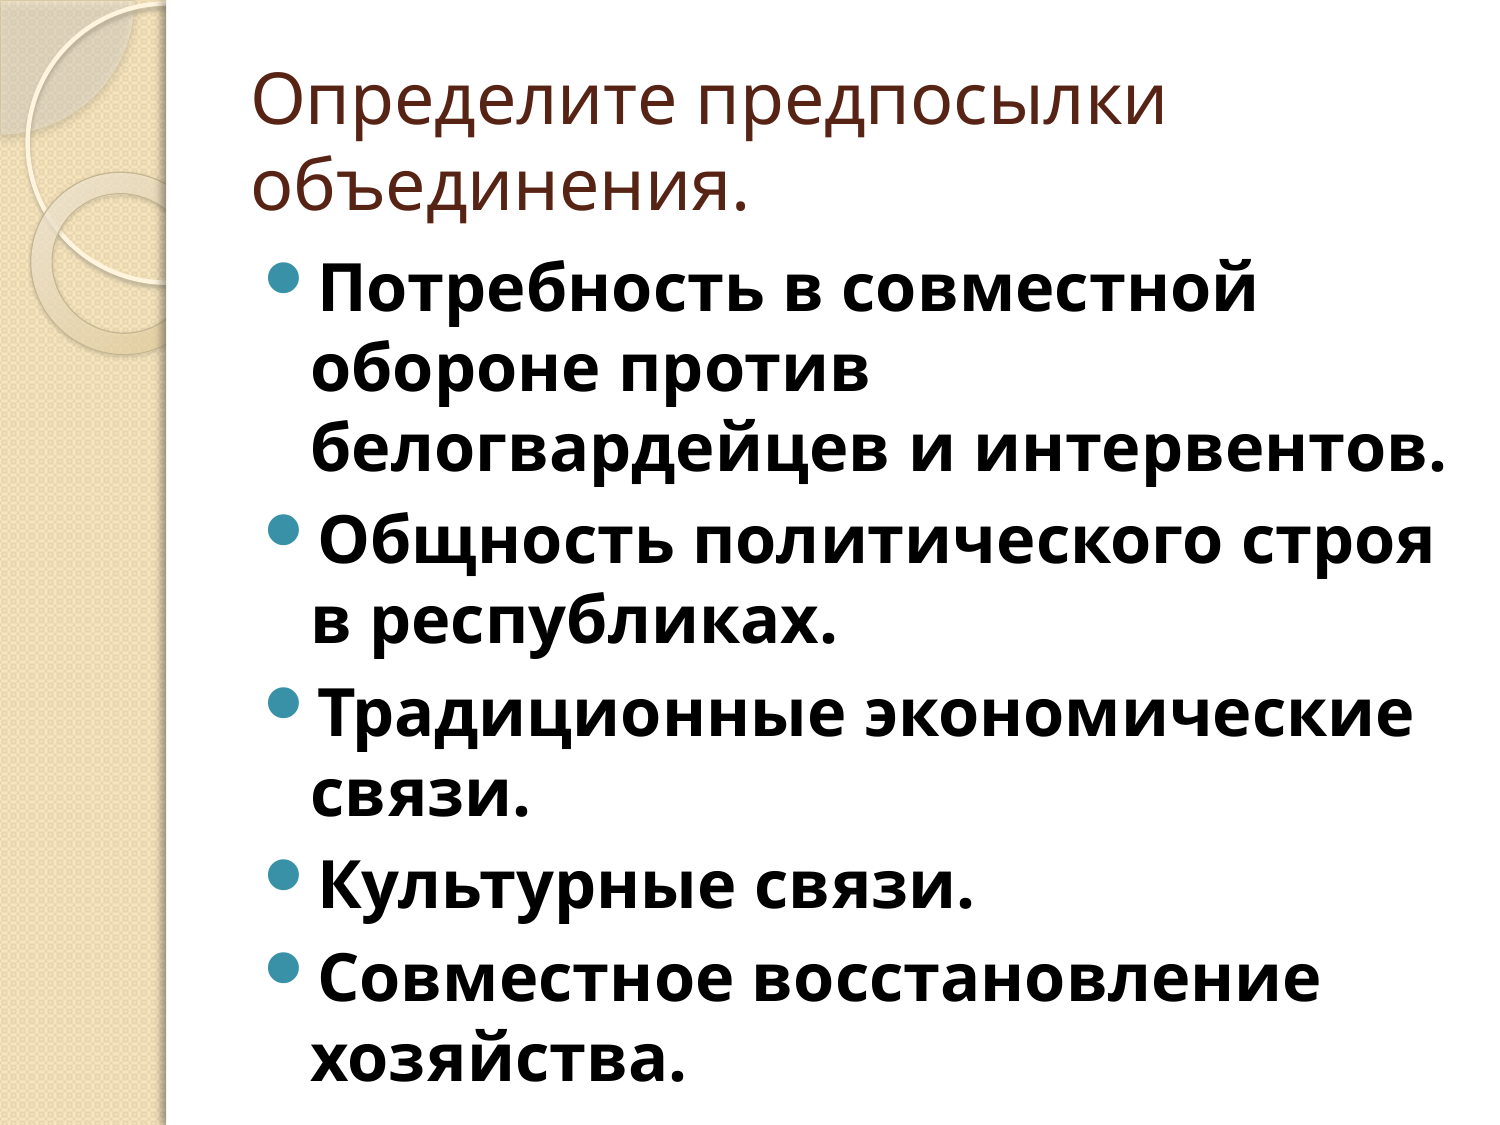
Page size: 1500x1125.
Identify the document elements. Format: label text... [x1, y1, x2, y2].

list Потребность в совместной обороне против белогвардейцев и интервентов. Общность политического строя в республиках. Традиционные экономические связи. Культурные связи. Совместное восстановление хозяйства. [235, 237, 1466, 1025]
title Определите предпосылки объединения. [235, 45, 1466, 233]
